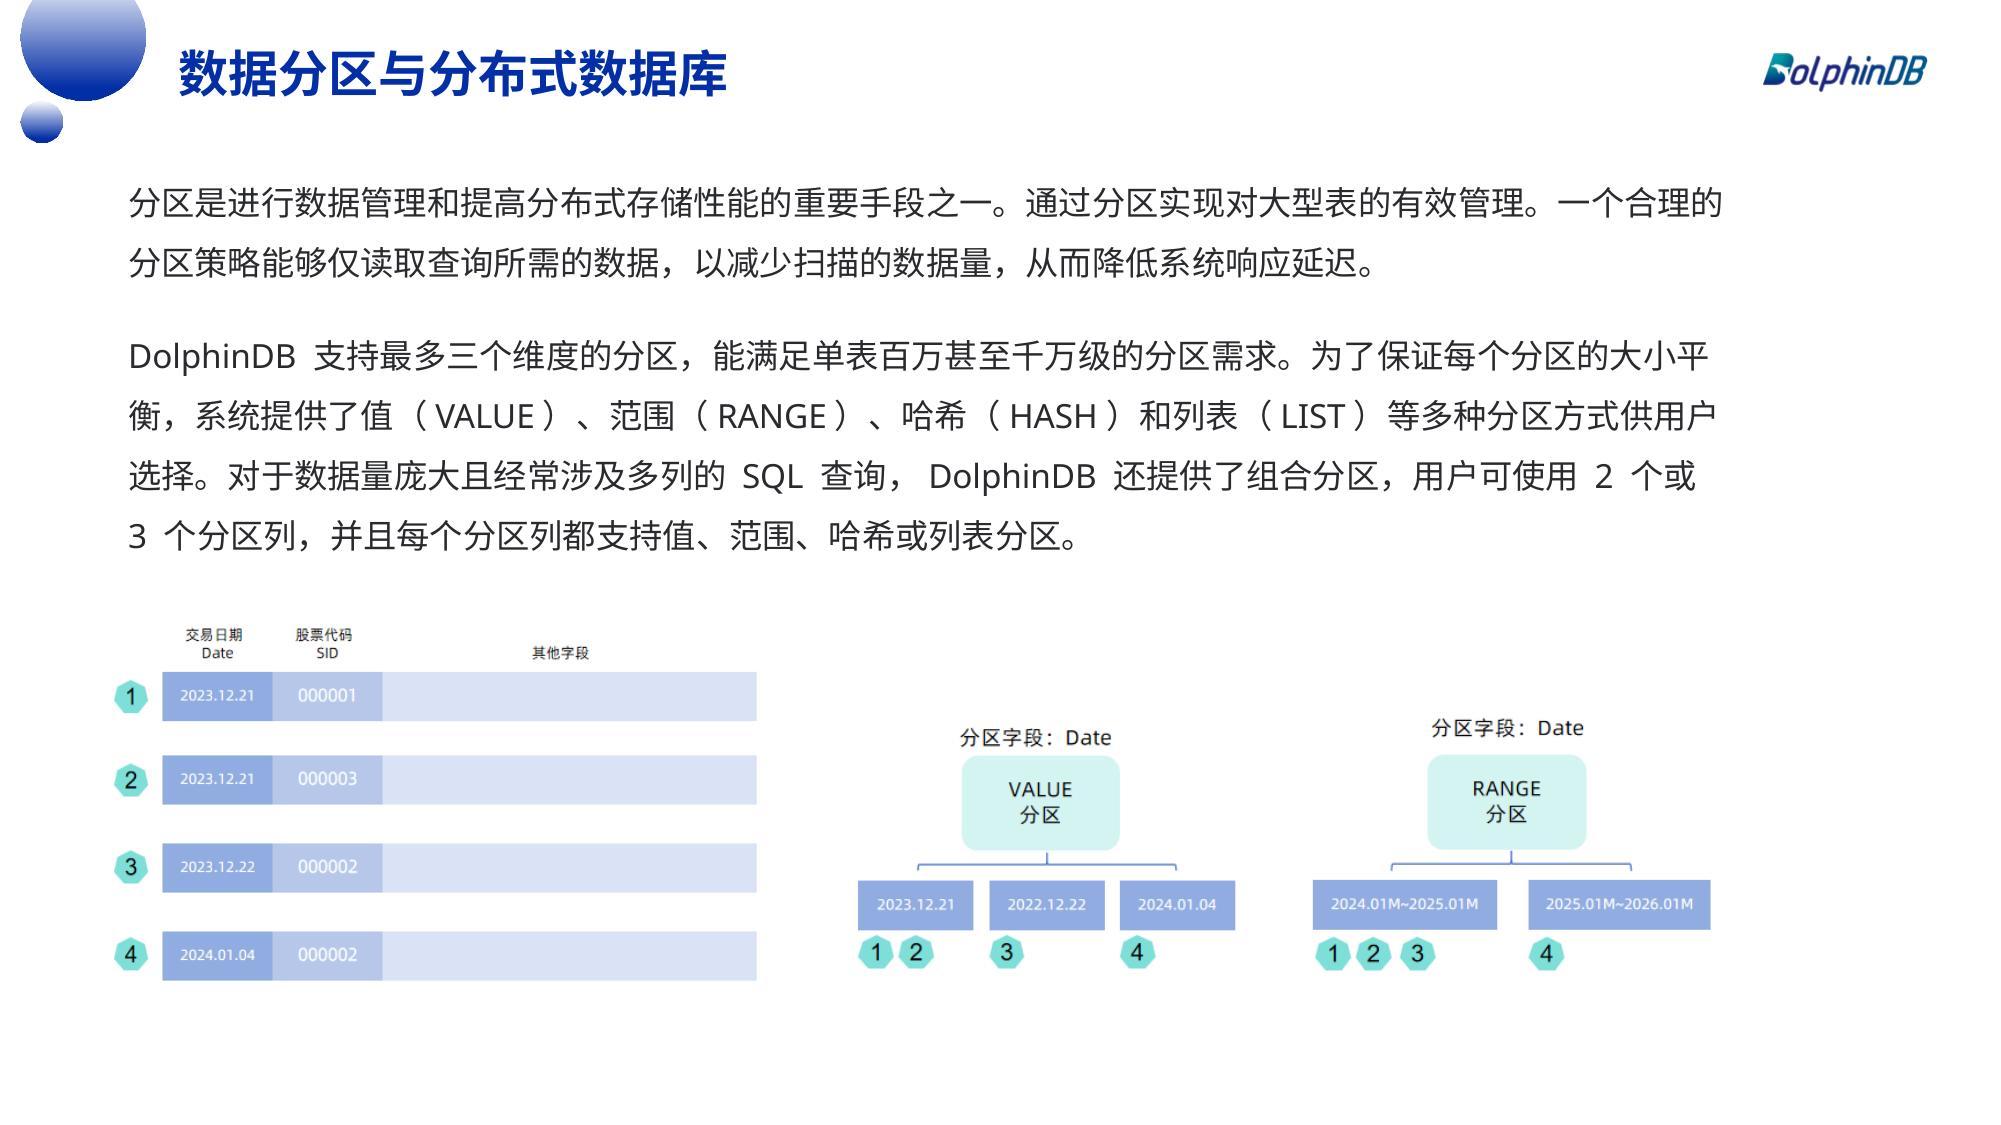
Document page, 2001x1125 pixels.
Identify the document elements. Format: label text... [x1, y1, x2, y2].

text_box 分区是进行数据管理和提高分布式存储性能的重要手段之一。通过分区实现对大型表的有效管理。一个合理的分区策略能够仅读取查询所需的数据，以减少扫描的数据量，从而降低系统响应延迟。 [113, 155, 1740, 290]
picture [850, 706, 1240, 979]
text_box DolphinDB 支持最多三个维度的分区，能满足单表百万甚至千万级的分区需求。为了保证每个分区的大小平衡，系统提供了值（VALUE）、范围（RANGE）、哈希（HASH）和列表（LIST）等多种分区方式供用户选择。对于数据量庞大且经常涉及多列的 SQL 查询，DolphinDB 还提供了组合分区，用户可使用 2 个或 3 个分区列，并且每个分区列都支持值、范围、哈希或列表分区。 [113, 308, 1740, 563]
picture [1305, 706, 1713, 975]
picture [1755, 47, 1929, 93]
picture [113, 624, 760, 983]
text_box 数据分区与分布式数据库 [163, 35, 1545, 110]
text_box [19, 0, 147, 102]
text_box [19, 99, 64, 144]
